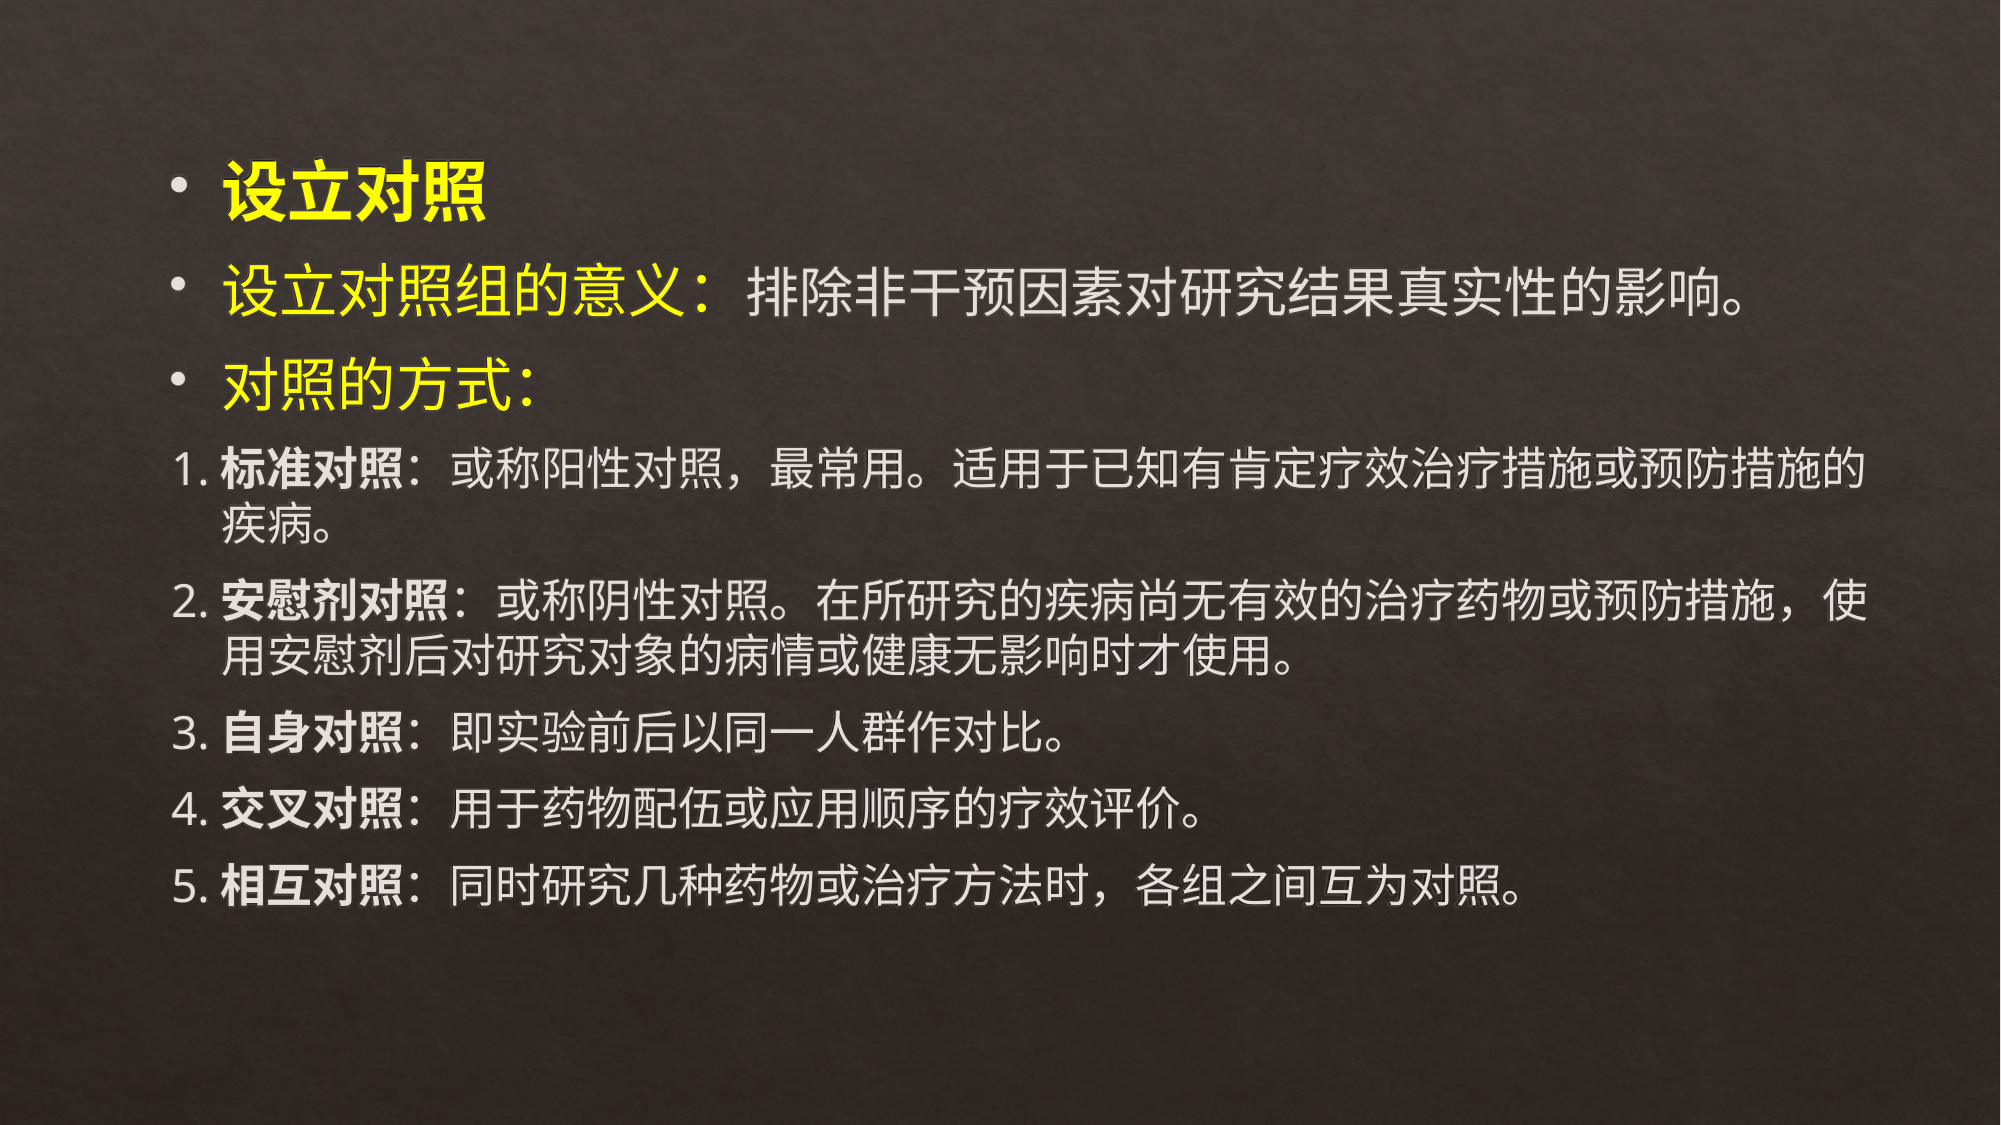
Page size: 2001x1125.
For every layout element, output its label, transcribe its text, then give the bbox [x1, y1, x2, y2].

list 设立对照 设立对照组的意义：排除非干预因素对研究结果真实性的影响。 对照的方式： 1.标准对照：或称阳性对照，最常用。适用于已知有肯定疗效治疗措施或预防措施的疾病。 2.安慰剂对照：或称阴性对照。在所研究的疾病尚无有效的治疗药物或预防措施，使用安慰剂后对研究对象的病情或健康无影响时才使用。 3.自身对照：即实验前后以同一人群作对比。 4.交叉对照：用于药物配伍或应用顺序的疗效评价。 5.相互对照：同时研究几种药物或治疗方法时，各组之间互为对照。 [150, 66, 1922, 986]
